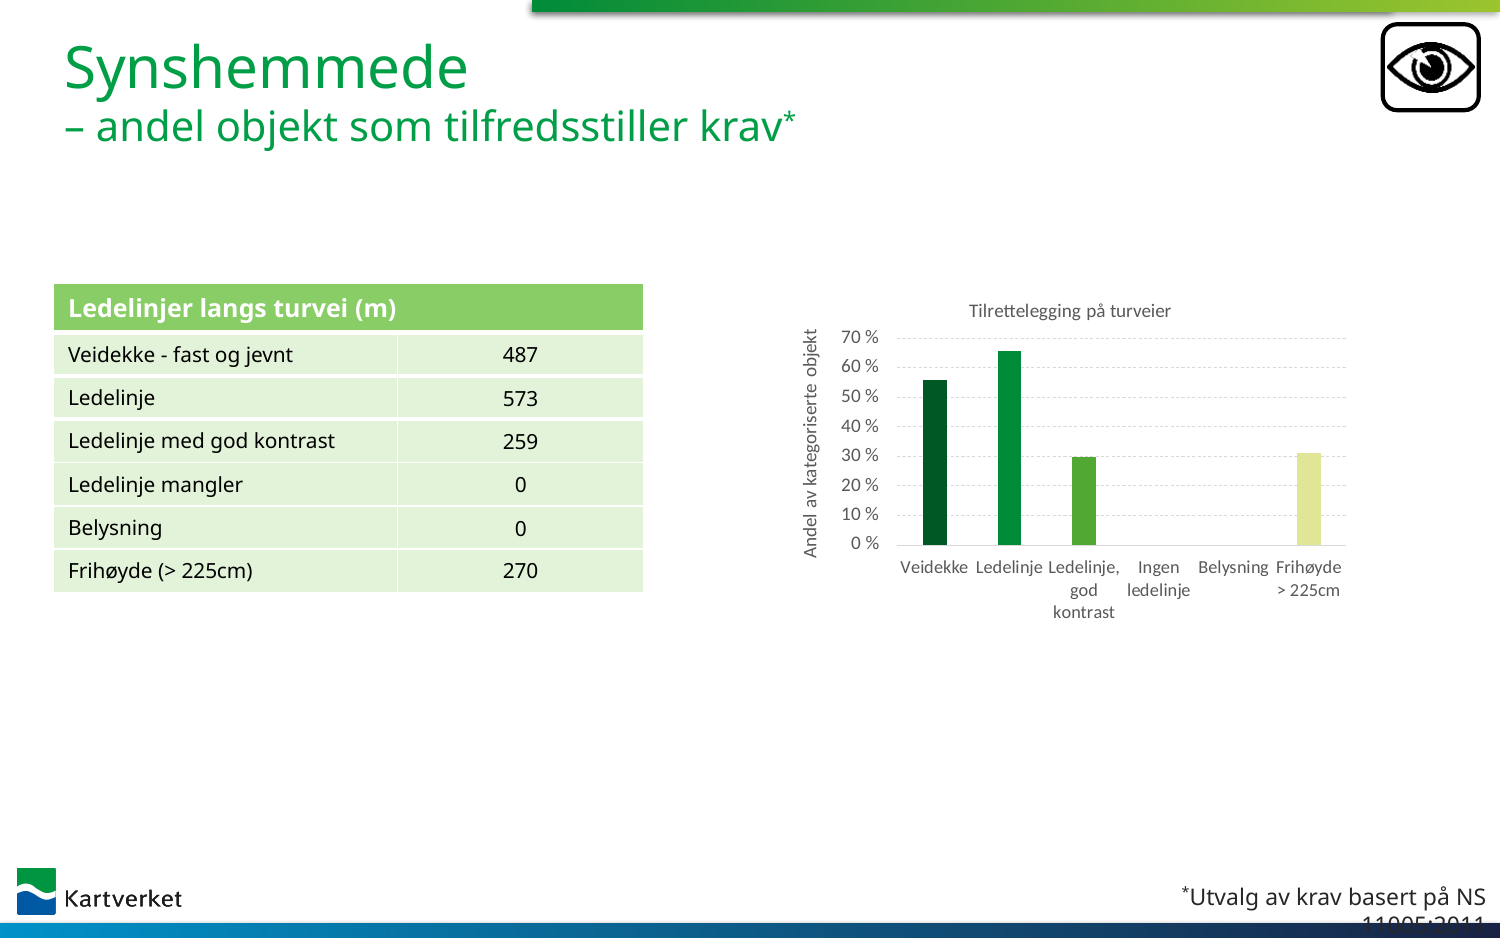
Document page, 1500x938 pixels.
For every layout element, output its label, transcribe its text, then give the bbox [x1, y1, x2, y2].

table_header Ledelinjer langs turvei (m) [54, 284, 643, 330]
table_cell Belysning [54, 507, 397, 548]
table_cell Veidekke - fast og jevnt [54, 335, 397, 374]
picture [791, 291, 1349, 630]
table_cell Ledelinje [54, 378, 397, 417]
table_cell 259 [398, 421, 643, 462]
table_cell Ledelinje mangler [54, 463, 397, 505]
text_box *Utvalg av krav basert på NS 11005:2011 [1068, 873, 1500, 938]
table_cell 573 [398, 378, 643, 417]
table_cell Frihøyde (> 225cm) [54, 550, 397, 592]
table_cell 0 [398, 507, 643, 548]
table_cell 0 [398, 463, 643, 505]
table_cell 270 [398, 550, 643, 592]
text_box Synshemmede – andel objekt som tilfredsstiller krav* [49, 24, 1431, 158]
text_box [1382, 24, 1480, 111]
table_cell 487 [398, 335, 643, 374]
table_cell Ledelinje med god kontrast [54, 421, 397, 462]
